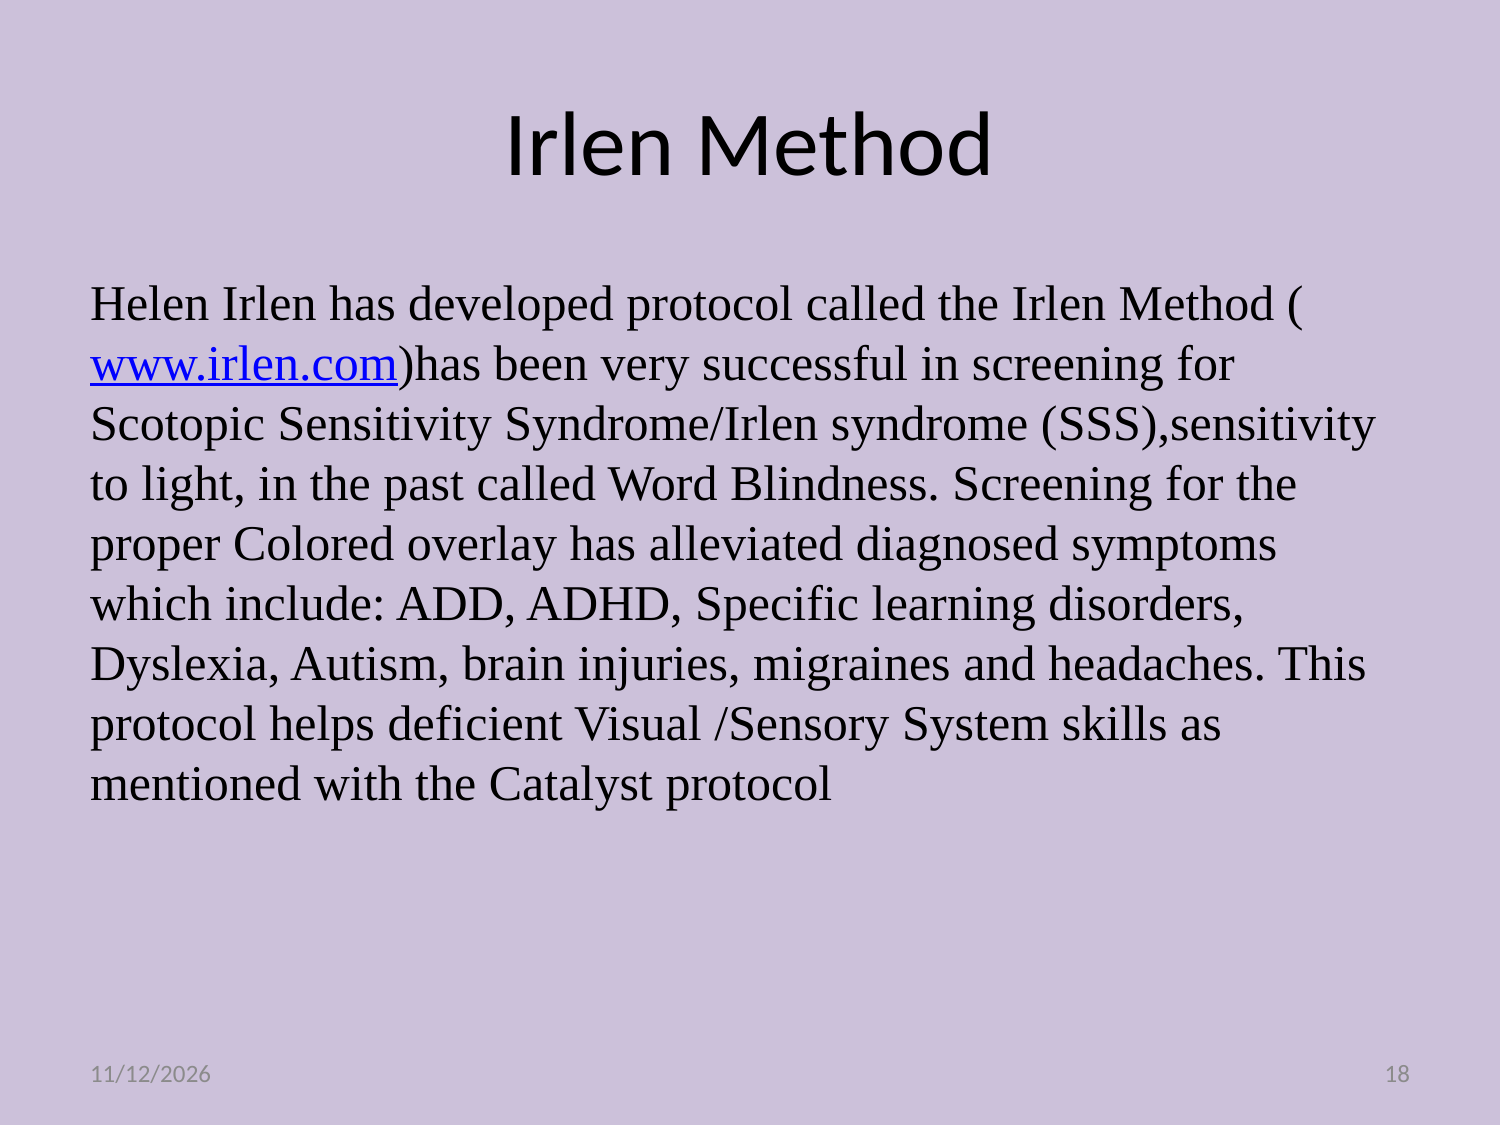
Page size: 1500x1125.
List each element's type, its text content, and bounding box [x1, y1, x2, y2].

list Helen Irlen has developed protocol called the Irlen Method (www.irlen.com)has been very successful in screening for Scotopic Sensitivity Syndrome/Irlen syndrome (SSS),sensitivity to light, in the past called Word Blindness. Screening for the proper Colored overlay has alleviated diagnosed symptoms which include: ADD, ADHD, Specific learning disorders, Dyslexia, Autism, brain injuries, migraines and headaches. This protocol helps deficient Visual /Sensory System skills as mentioned with the Catalyst protocol [75, 262, 1425, 1005]
title Irlen Method [75, 45, 1425, 233]
slide_number 18 [1074, 1042, 1425, 1103]
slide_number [75, 1042, 425, 1103]
